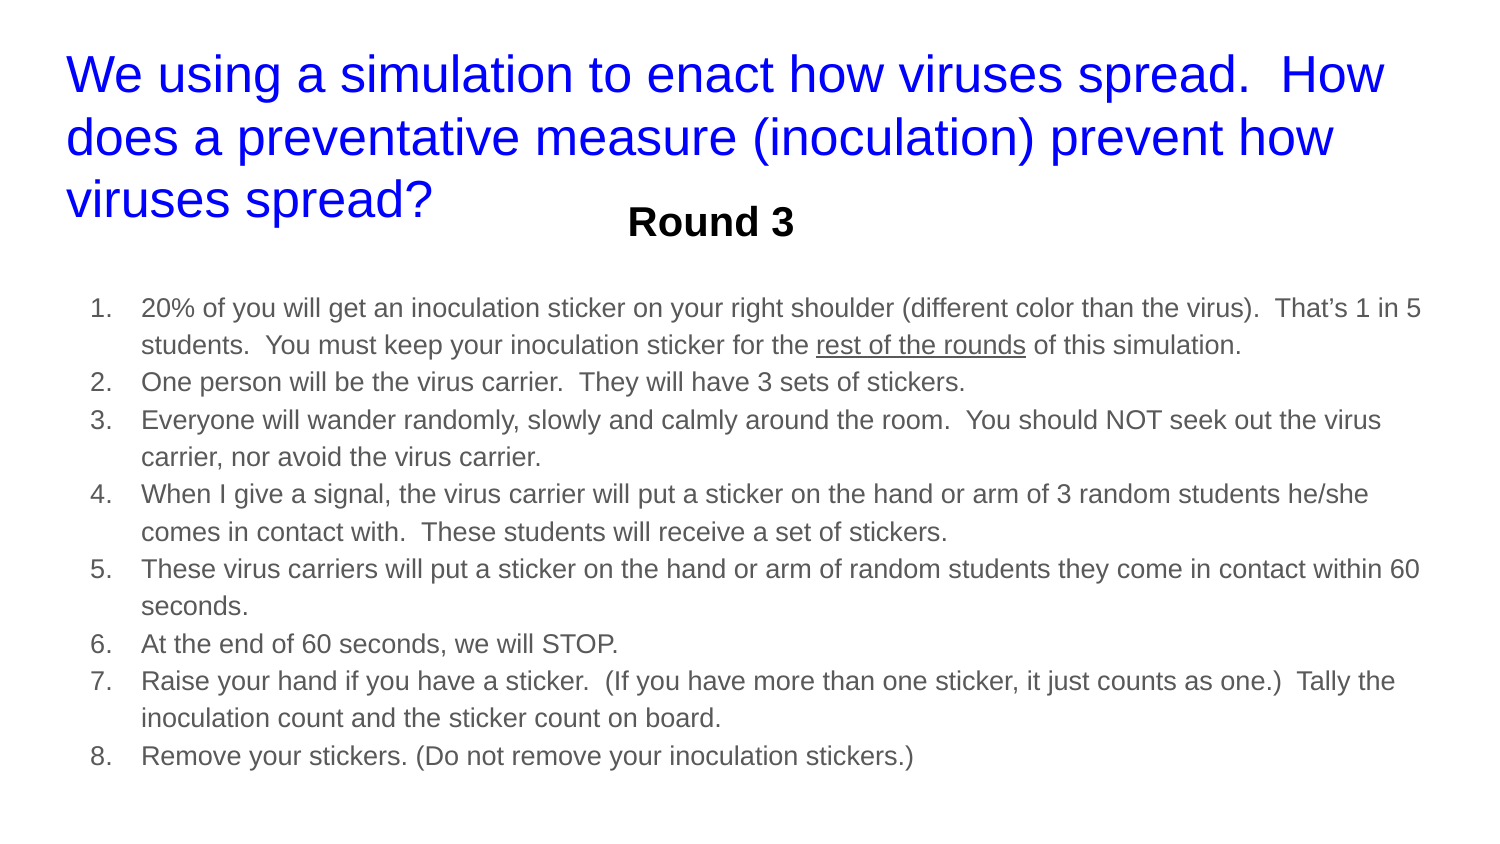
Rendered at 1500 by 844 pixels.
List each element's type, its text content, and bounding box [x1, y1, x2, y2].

list 20% of you will get an inoculation sticker on your right shoulder (different color than the virus). That’s 1 in 5 students. You must keep your inoculation sticker for the rest of the rounds of this simulation. One person will be the virus carrier. They will have 3 sets of stickers. Everyone will wander randomly, slowly and calmly around the room. You should NOT seek out the virus carrier, nor avoid the virus carrier. When I give a signal, the virus carrier will put a sticker on the hand or arm of 3 random students he/she comes in contact with. These students will receive a set of stickers. These virus carriers will put a sticker on the hand or arm of random students they come in contact within 60 seconds. At the end of 60 seconds, we will STOP. Raise your hand if you have a sticker. (If you have more than one sticker, it just counts as one.) Tally the inoculation count and the sticker count on board. Remove your stickers. (Do not remove your inoculation stickers.) [51, 270, 1449, 806]
title We using a simulation to enact how viruses spread. How does a preventative measure (inoculation) prevent how viruses spread? [51, 25, 1449, 167]
text_box Round 3 [488, 180, 934, 258]
